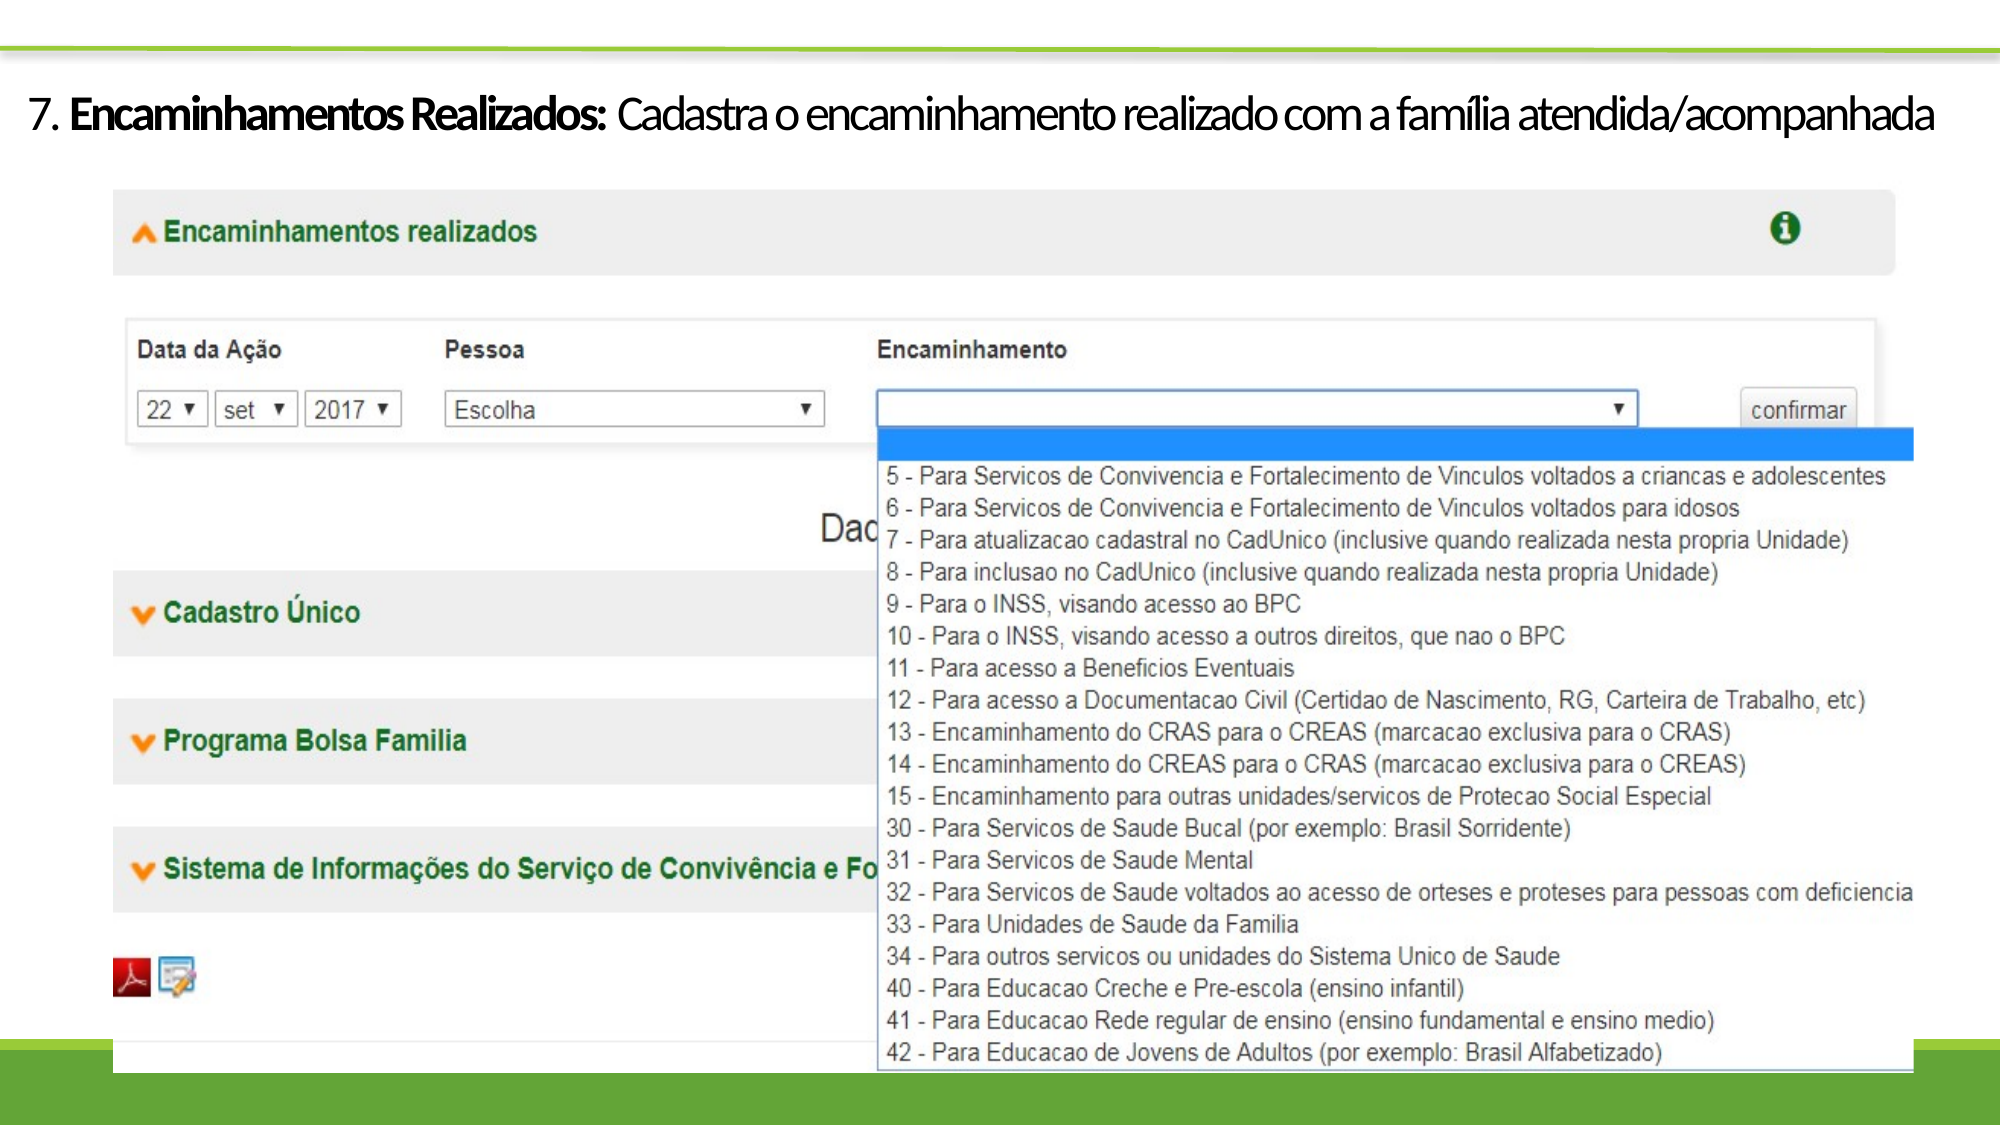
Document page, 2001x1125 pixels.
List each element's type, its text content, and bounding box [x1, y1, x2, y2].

text_box [0, 45, 2000, 54]
text_box [113, 169, 1914, 1073]
text_box 7. Encaminhamentos Realizados: Cadastra o encaminhamento realizado com a família atendida/acompanhada [25, 78, 1966, 141]
